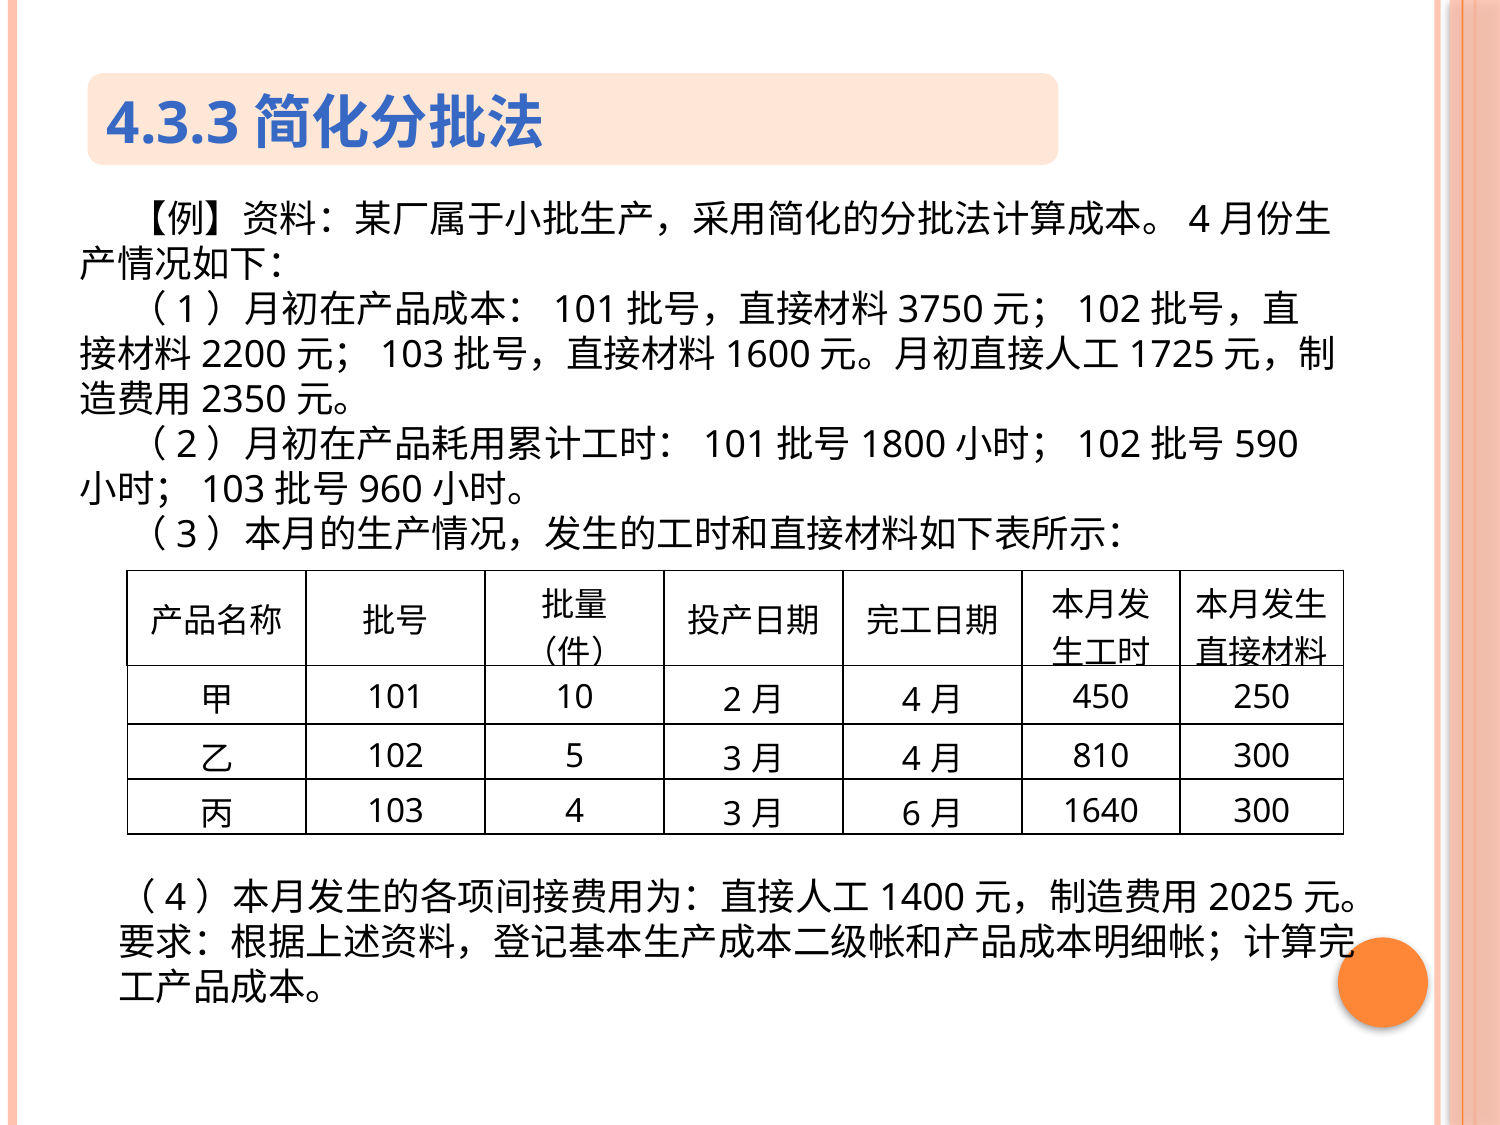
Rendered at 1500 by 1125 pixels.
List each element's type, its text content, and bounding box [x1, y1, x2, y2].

table_cell 250 [1181, 666, 1343, 723]
table_header 产品名称 [128, 571, 305, 665]
table_header 本月发生直接材料 [1181, 571, 1343, 665]
table_cell 3月 [665, 780, 842, 833]
table_cell 103 [307, 780, 484, 833]
table_cell 10 [486, 666, 663, 723]
text_box 4.3.3简化分批法 [87, 73, 1059, 165]
text_box 【例】资料：某厂属于小批生产，采用简化的分批法计算成本。4月份生产情况如下： （1）月初在产品成本：101批号，直接材料3750元；102批号，直接材料2200元；103批号，直接材料1600元。月初直接人工1725元，制造费用2350元。 （2）月初在产品耗用累计工时：101批号1800小时；102批号590小时；103批号960小时。 （3）本月的生产情况，发生的工时和直接材料如下表所示： [64, 187, 1353, 562]
table_header 投产日期 [665, 571, 842, 665]
table_cell 1640 [1023, 780, 1179, 833]
table_cell 450 [1023, 666, 1179, 723]
table_header 本月发生工时 [1023, 571, 1179, 665]
table_cell 5 [486, 725, 663, 778]
table_cell 300 [1181, 780, 1343, 833]
table_header 批量（件） [486, 571, 663, 665]
table_cell 4 [486, 780, 663, 833]
table_header 批号 [307, 571, 484, 665]
text_box （4）本月发生的各项间接费用为：直接人工1400元，制造费用2025元。 要求：根据上述资料，登记基本生产成本二级帐和产品成本明细帐；计算完工产品成本。 [103, 866, 1398, 1016]
table_cell 乙 [128, 725, 305, 778]
table_cell 2月 [665, 666, 842, 723]
table_cell 6月 [844, 780, 1021, 833]
table_cell 4月 [844, 666, 1021, 723]
table_cell 3月 [665, 725, 842, 778]
table_cell 4月 [844, 725, 1021, 778]
table_cell 810 [1023, 725, 1179, 778]
table_cell 102 [307, 725, 484, 778]
table_cell 300 [1181, 725, 1343, 778]
table_cell 101 [307, 666, 484, 723]
table_header 完工日期 [844, 571, 1021, 665]
table_cell 丙 [128, 780, 305, 833]
table_cell 甲 [128, 666, 305, 723]
